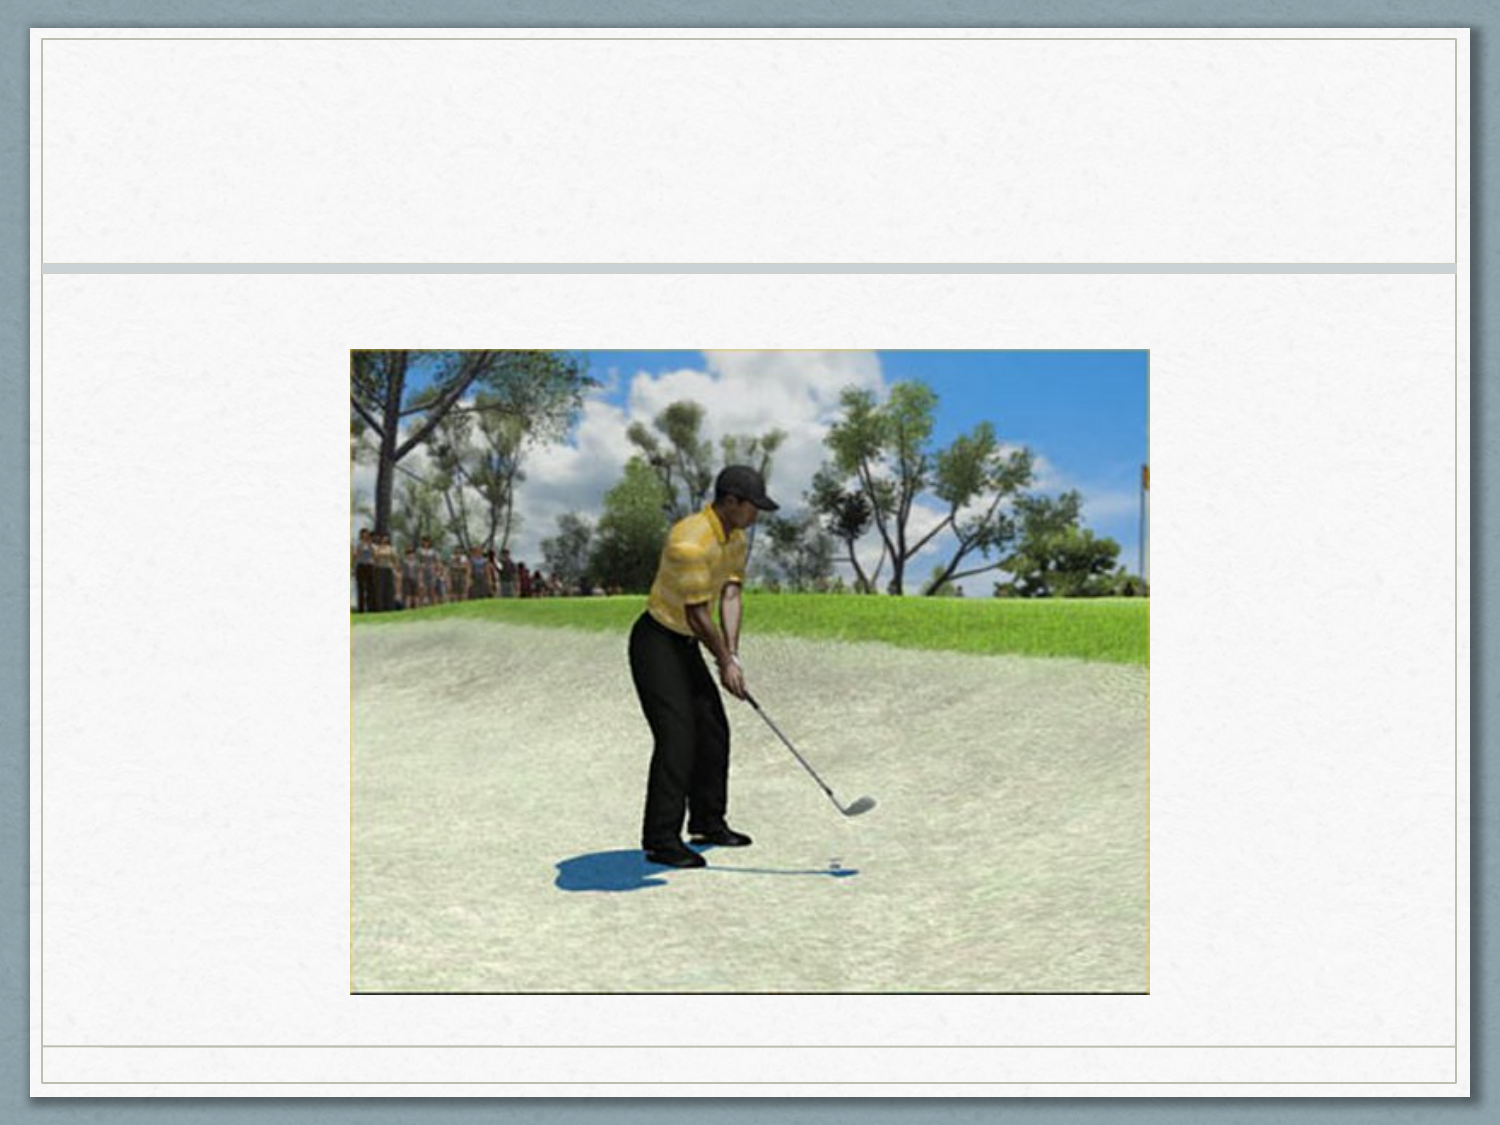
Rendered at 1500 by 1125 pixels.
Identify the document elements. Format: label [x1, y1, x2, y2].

picture [30, 28, 1470, 1097]
list [147, 349, 1354, 996]
